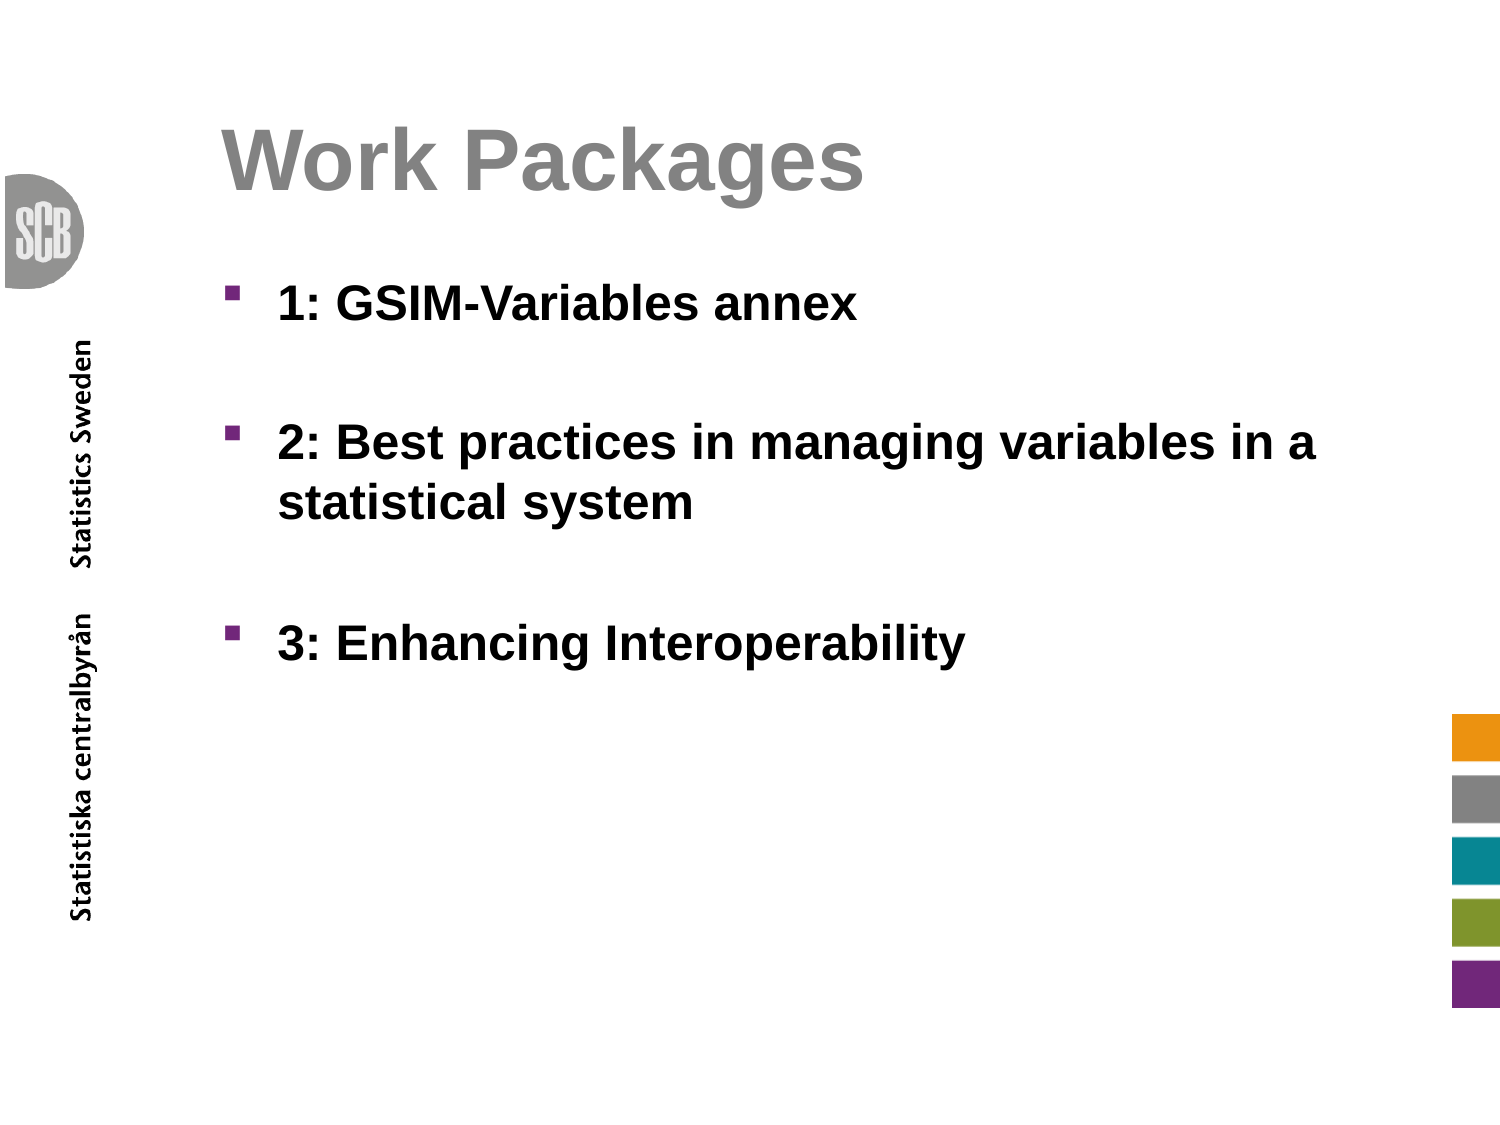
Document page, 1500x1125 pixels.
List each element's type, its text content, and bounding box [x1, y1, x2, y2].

list 1: GSIM-Variables annex 2: Best practices in managing variables in a statistical system 3: Enhancing Interoperability [206, 262, 1425, 1005]
title Work Packages [206, 62, 1425, 250]
picture [1452, 714, 1500, 1008]
picture [5, 174, 97, 921]
